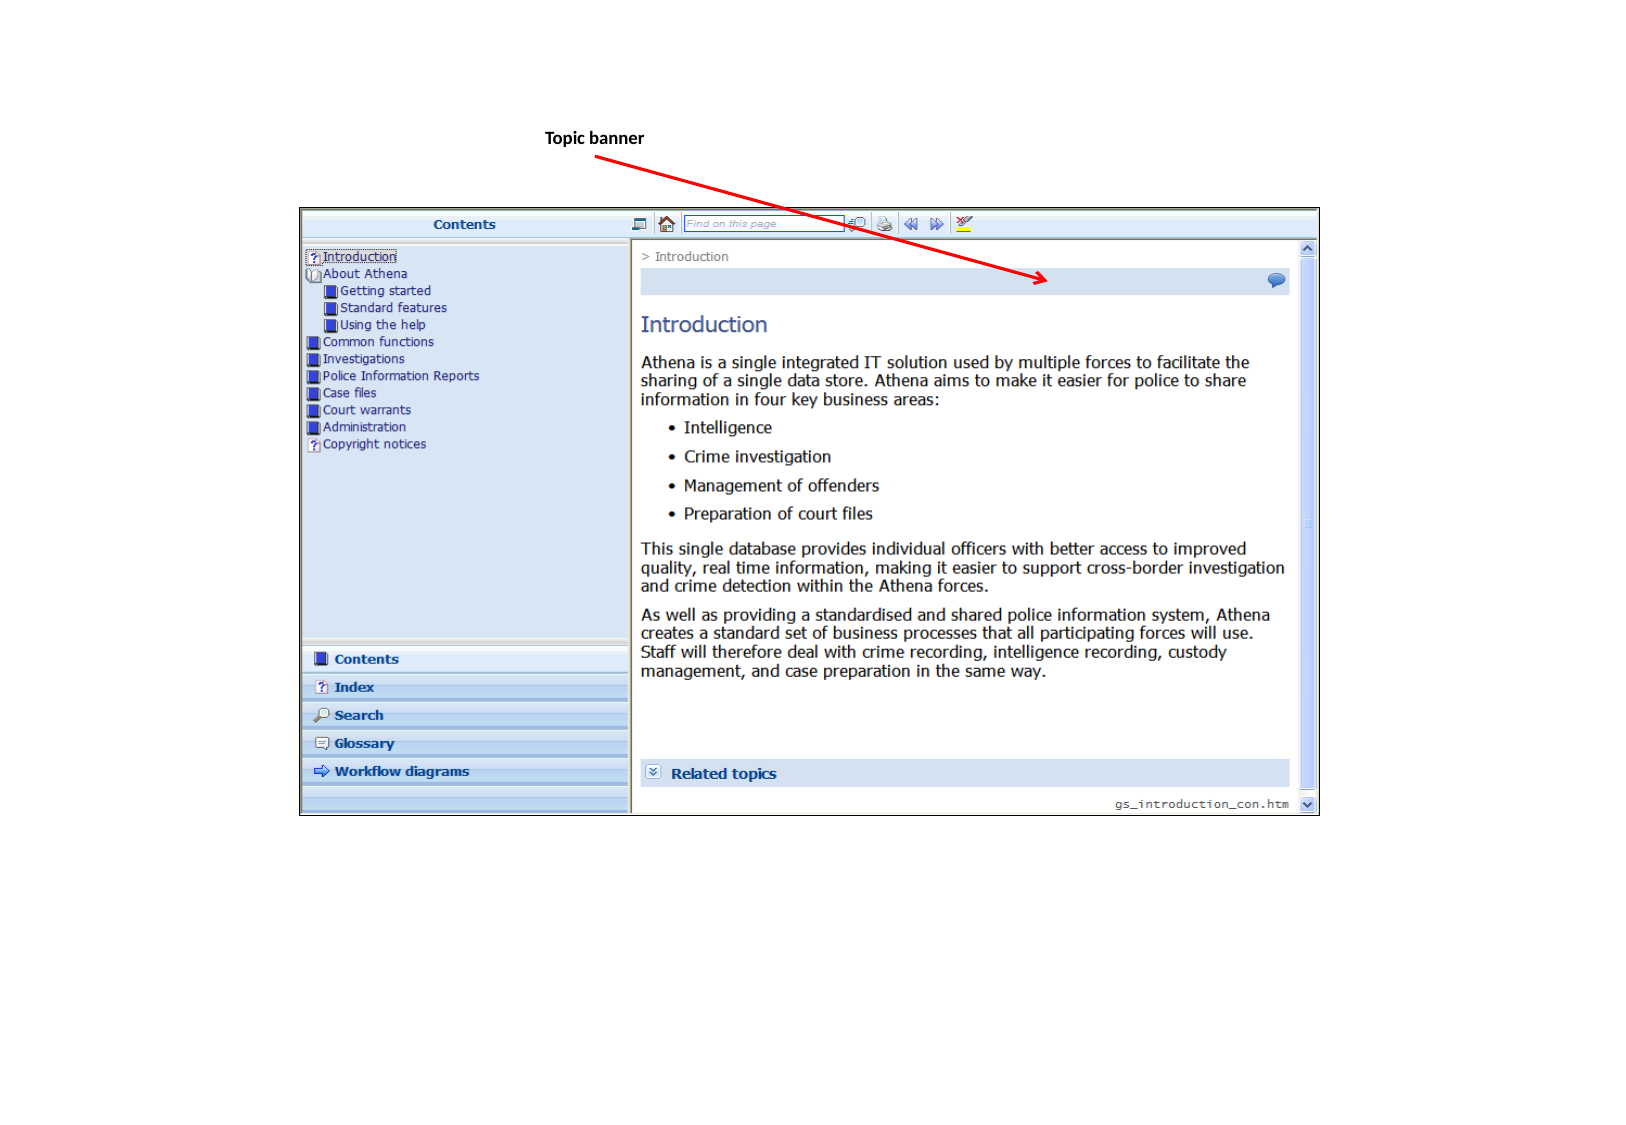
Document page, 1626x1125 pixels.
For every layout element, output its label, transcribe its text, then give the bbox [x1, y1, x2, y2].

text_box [594, 156, 1048, 282]
picture [299, 207, 1320, 816]
text_box Topic banner [529, 118, 660, 157]
